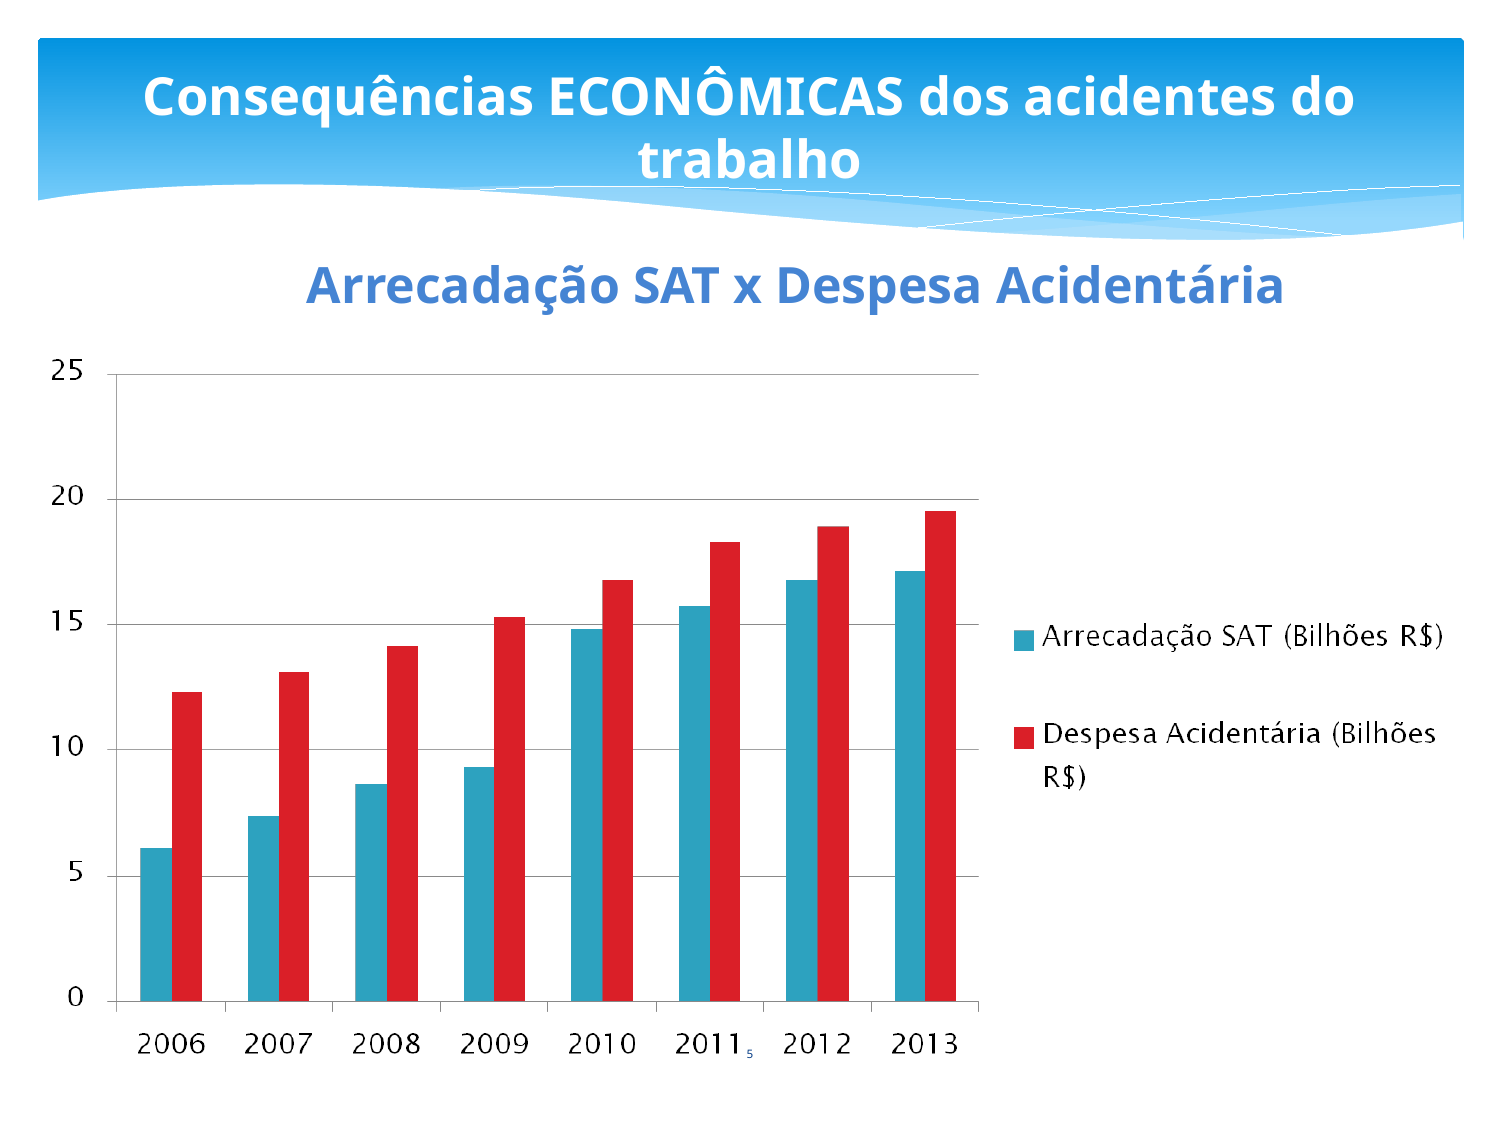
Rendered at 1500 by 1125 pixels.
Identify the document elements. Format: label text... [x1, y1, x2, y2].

title Consequências ECONÔMICAS dos acidentes do trabalho [75, 55, 1425, 197]
text_box Arrecadação SAT x Despesa Acidentária [292, 246, 1301, 322]
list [29, 335, 1471, 1086]
